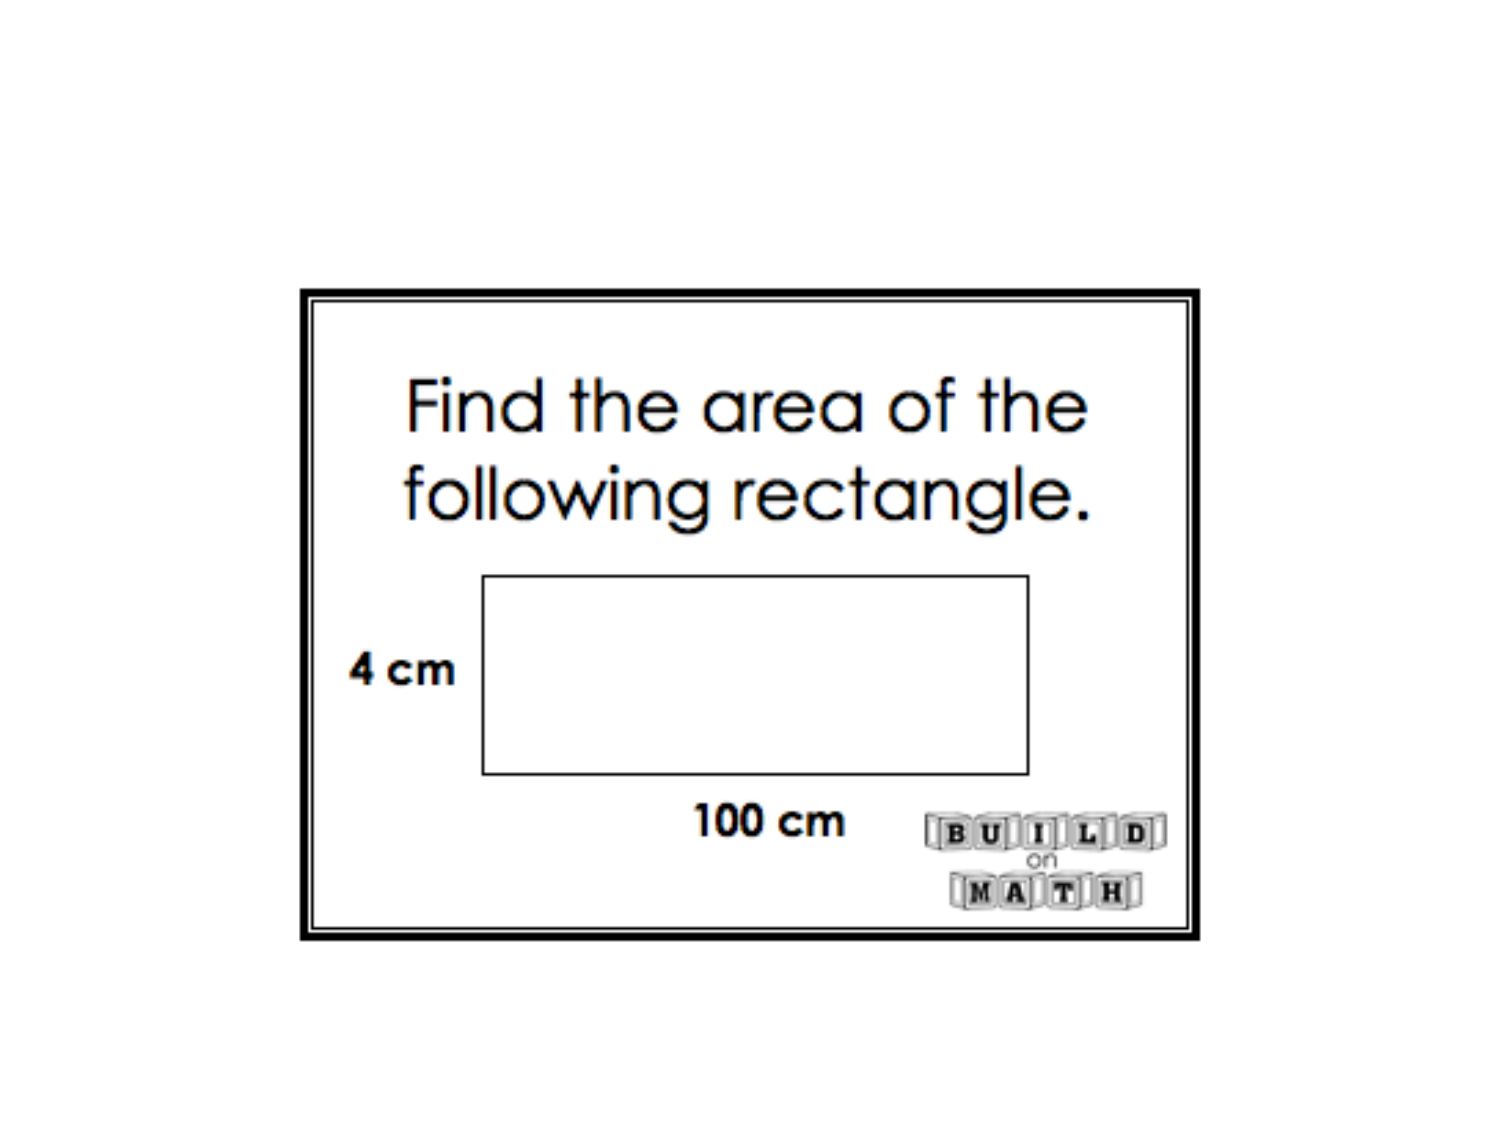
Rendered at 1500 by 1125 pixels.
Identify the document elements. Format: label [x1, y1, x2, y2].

list [74, 262, 1426, 1006]
